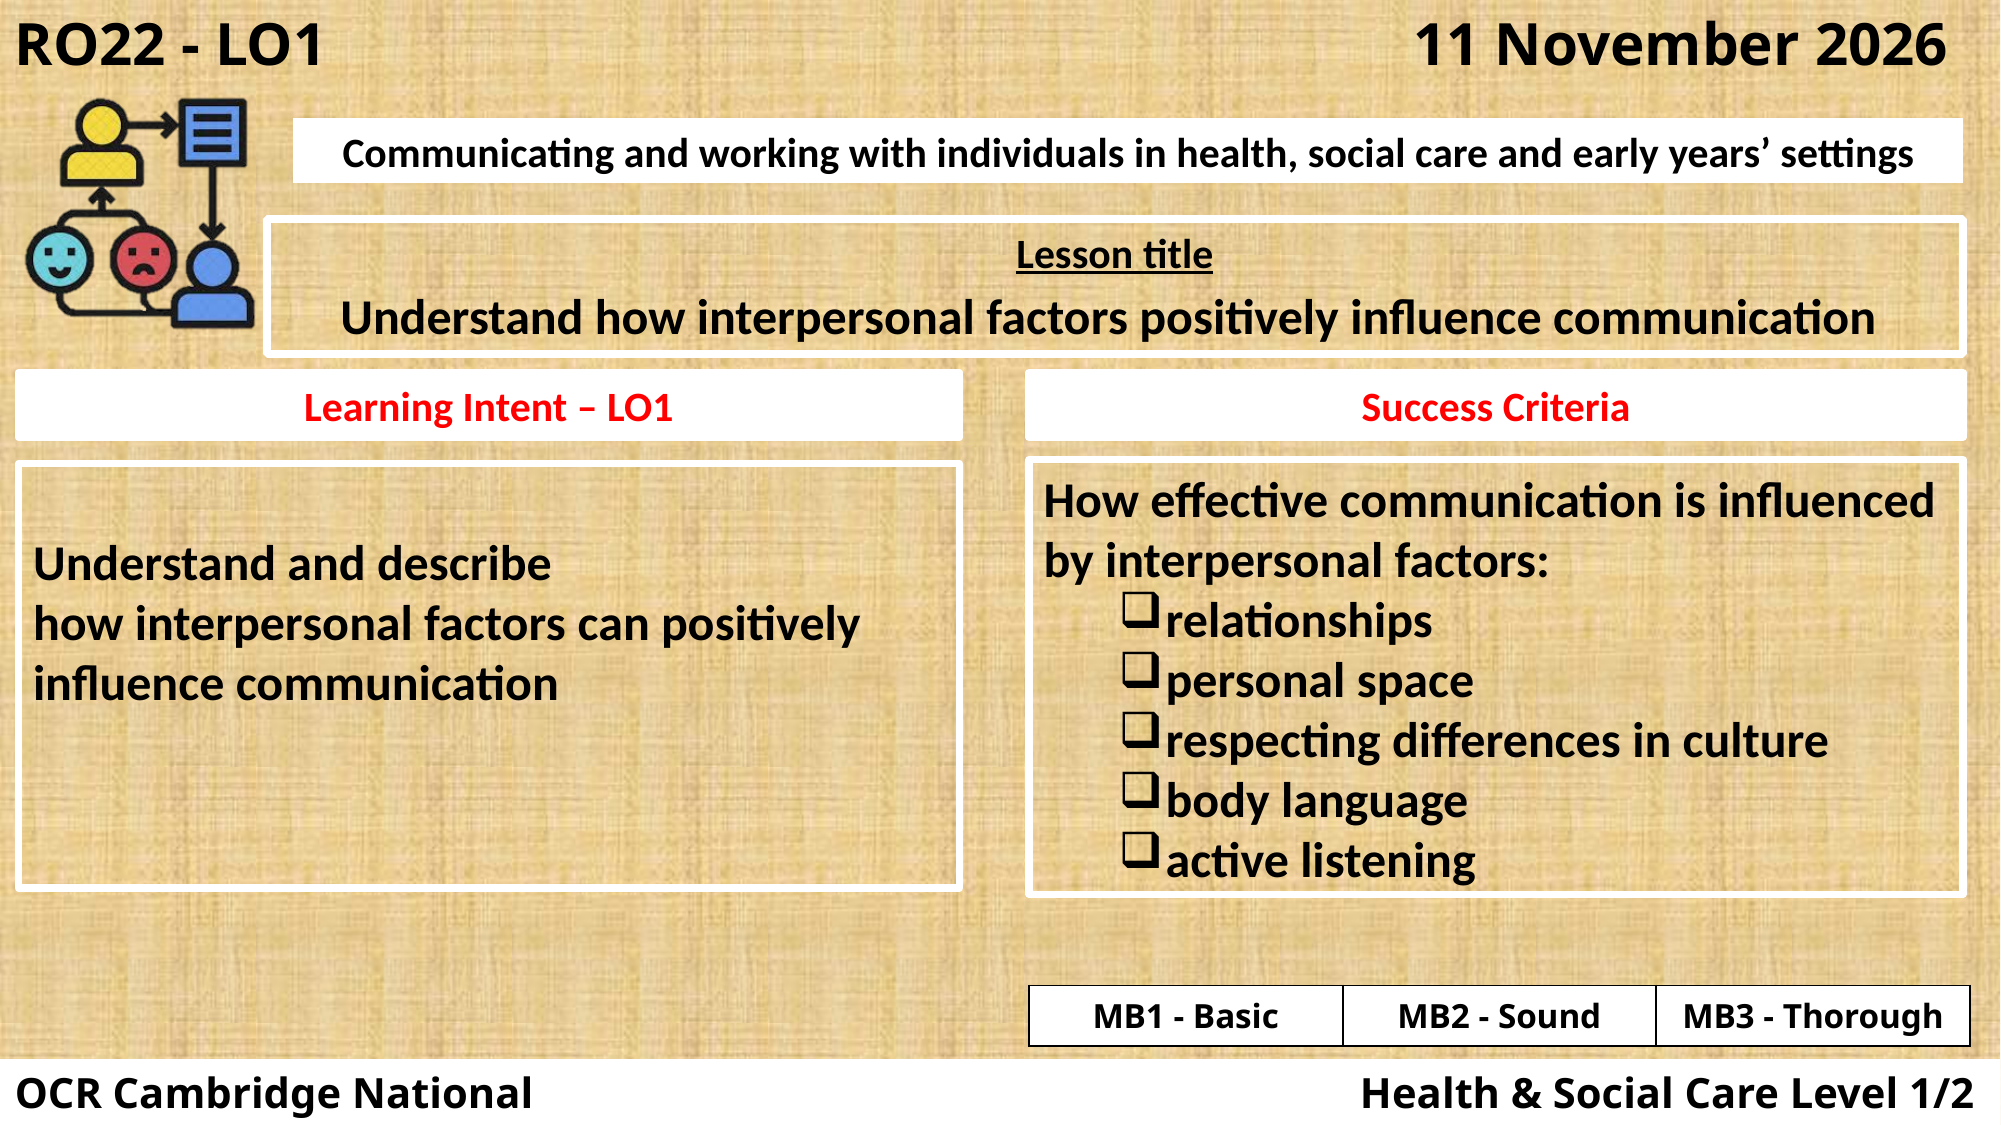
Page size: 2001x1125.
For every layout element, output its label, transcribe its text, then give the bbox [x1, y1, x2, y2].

text_box Communicating and working with individuals in health, social care and early years’ settings [293, 118, 1963, 183]
text_box Health & Social Care Level 1/2 [1028, 1059, 2000, 1125]
text_box 28 September 2020 [1205, 0, 1964, 94]
text_box How effective communication is influenced by interpersonal factors: relationships personal space respecting differences in culture body language active listening [1028, 459, 1964, 895]
picture [0, 0, 2001, 1125]
text_box RO22 - LO1 [0, 0, 398, 85]
table_header MB1 - Basic [1030, 986, 1342, 1045]
text_box OCR Cambridge National [0, 1059, 1028, 1125]
text_box Lesson title Understand how interpersonal factors positively influence communication [266, 218, 1964, 354]
table_header MB3 - Thorough [1657, 986, 1969, 1045]
text_box Learning Intent – LO1 [18, 372, 960, 438]
text_box Understand and describe how interpersonal factors can positively influence communication [18, 463, 960, 889]
text_box Success Criteria [1028, 372, 1964, 438]
table_header MB2 - Sound [1344, 986, 1655, 1045]
